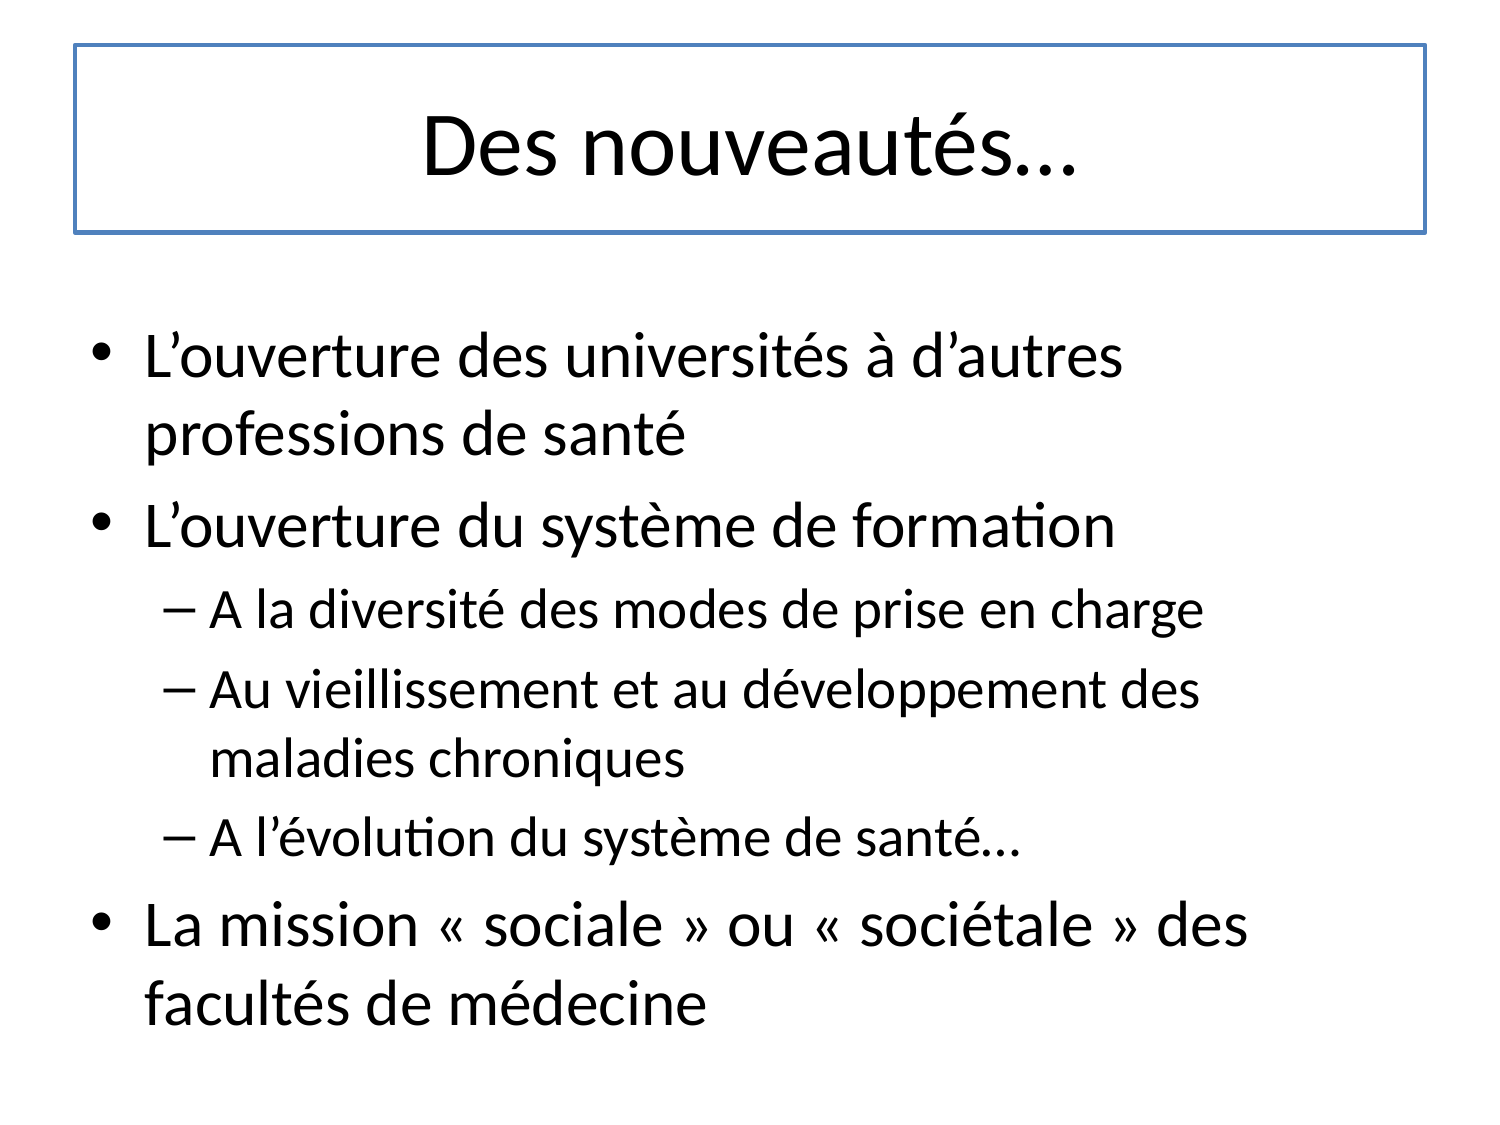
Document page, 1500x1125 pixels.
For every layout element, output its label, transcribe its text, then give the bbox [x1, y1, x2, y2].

title Des nouveautés… [75, 45, 1425, 233]
list L’ouverture des universités à d’autres professions de santé L’ouverture du système de formation A la diversité des modes de prise en charge Au vieillissement et au développement des maladies chroniques A l’évolution du système de santé… La mission « sociale » ou « sociétale » des facultés de médecine [75, 304, 1425, 1047]
